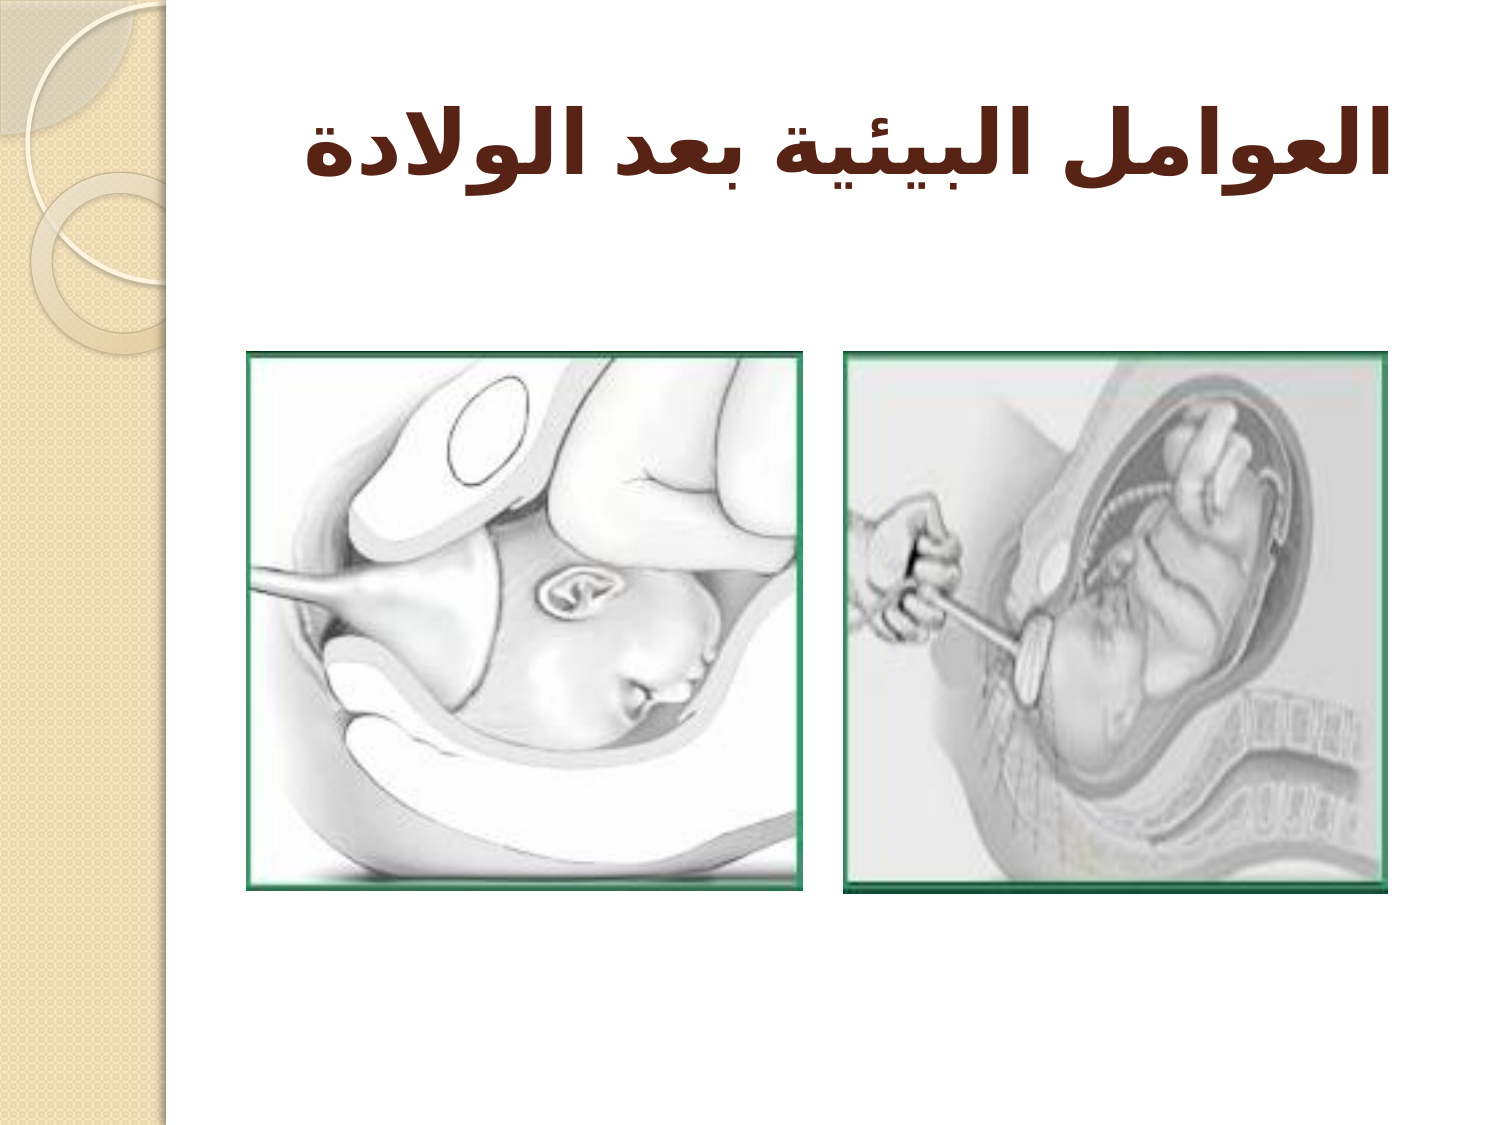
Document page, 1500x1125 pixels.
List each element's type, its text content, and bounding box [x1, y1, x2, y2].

title العوامل البيئية بعد الولادة [235, 45, 1466, 233]
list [843, 351, 1388, 894]
picture [245, 351, 804, 891]
